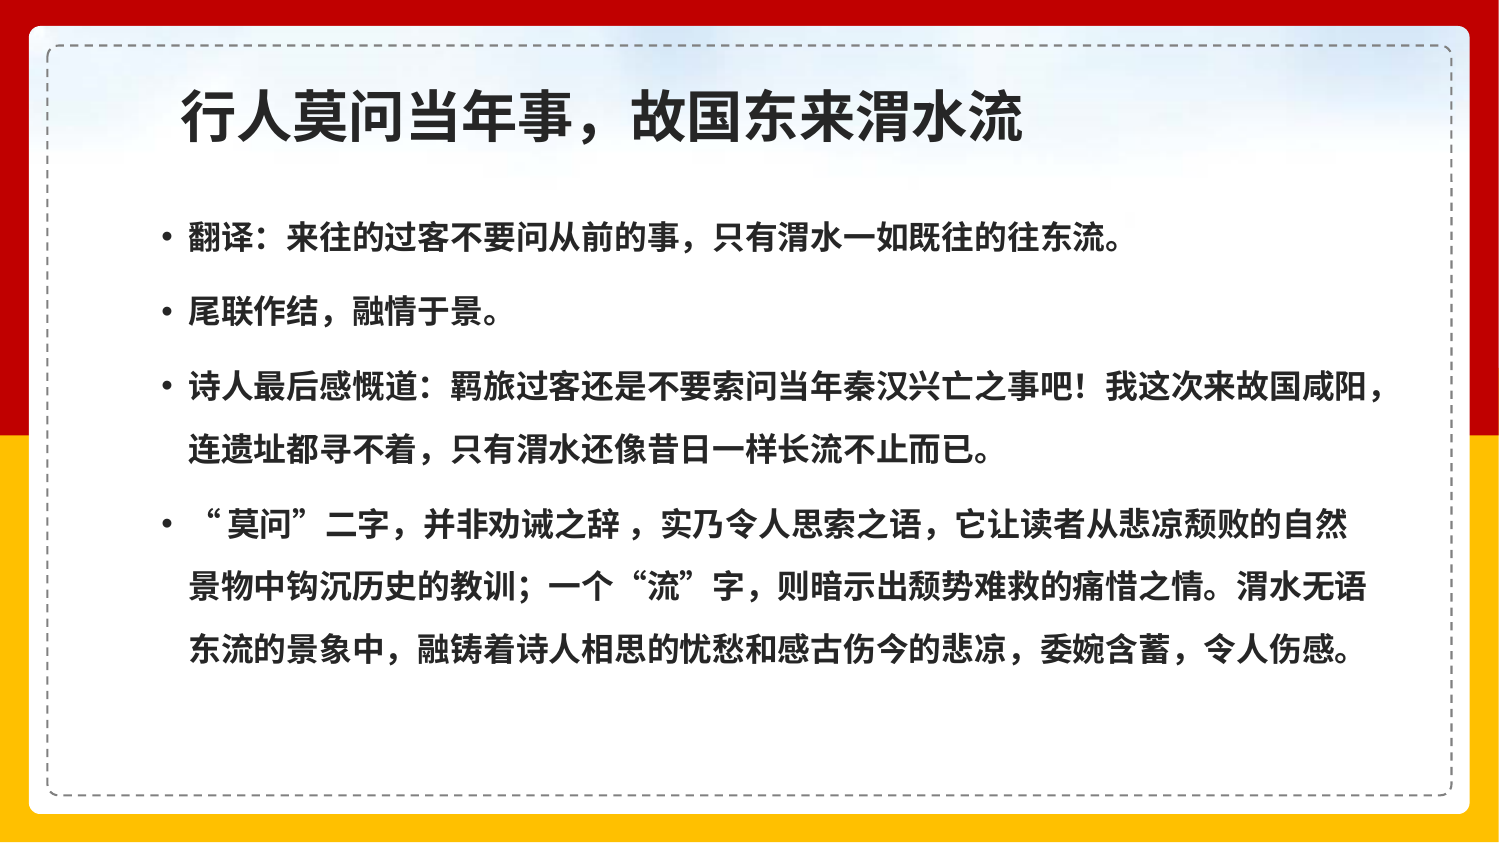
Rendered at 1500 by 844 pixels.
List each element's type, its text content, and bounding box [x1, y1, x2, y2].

title 行人莫问当年事，故国东来渭水流 [168, 49, 1220, 187]
list 翻译：来往的过客不要问从前的事，只有渭水一如既往的往东流。 尾联作结，融情于景。 诗人最后感慨道：羁旅过客还是不要索问当年秦汉兴亡之事吧！我这次来故国咸阳，连遗址都寻不着，只有渭水还像昔日一样长流不止而已。 “莫问”二字，并非劝诫之辞 ，实乃令人思索之语，它让读者从悲凉颓败的自然景物中钩沉历史的教训；一个“流”字，则暗示出颓势难救的痛惜之情。渭水无语东流的景象中，融铸着诗人相思的忧愁和感古伤今的悲凉，委婉含蓄，令人伤感。 [149, 187, 1388, 742]
picture [28, 25, 1470, 814]
